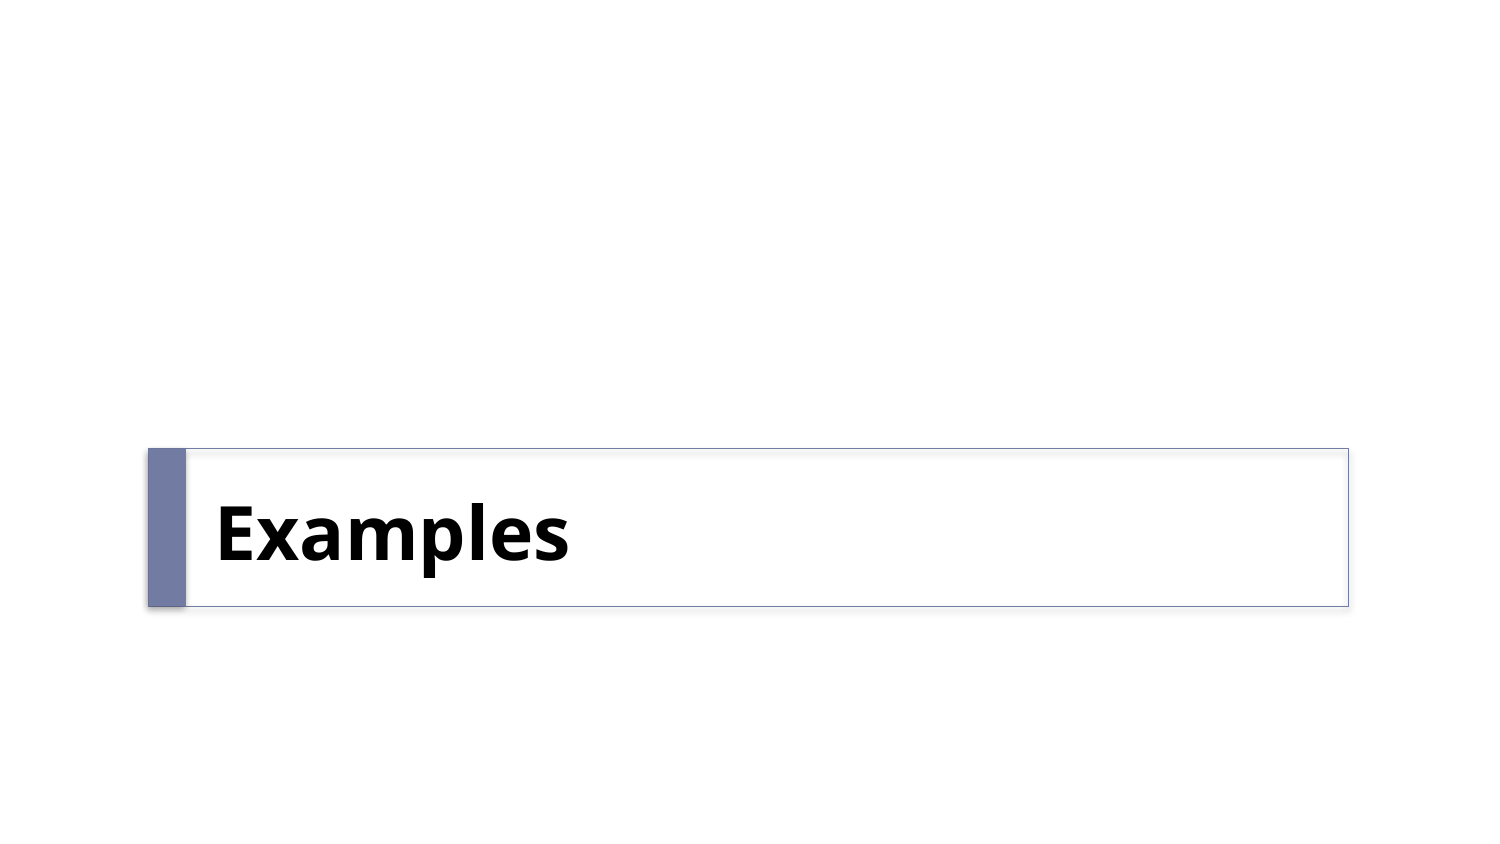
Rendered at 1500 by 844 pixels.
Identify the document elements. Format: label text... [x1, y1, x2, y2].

title Examples [200, 478, 1325, 600]
